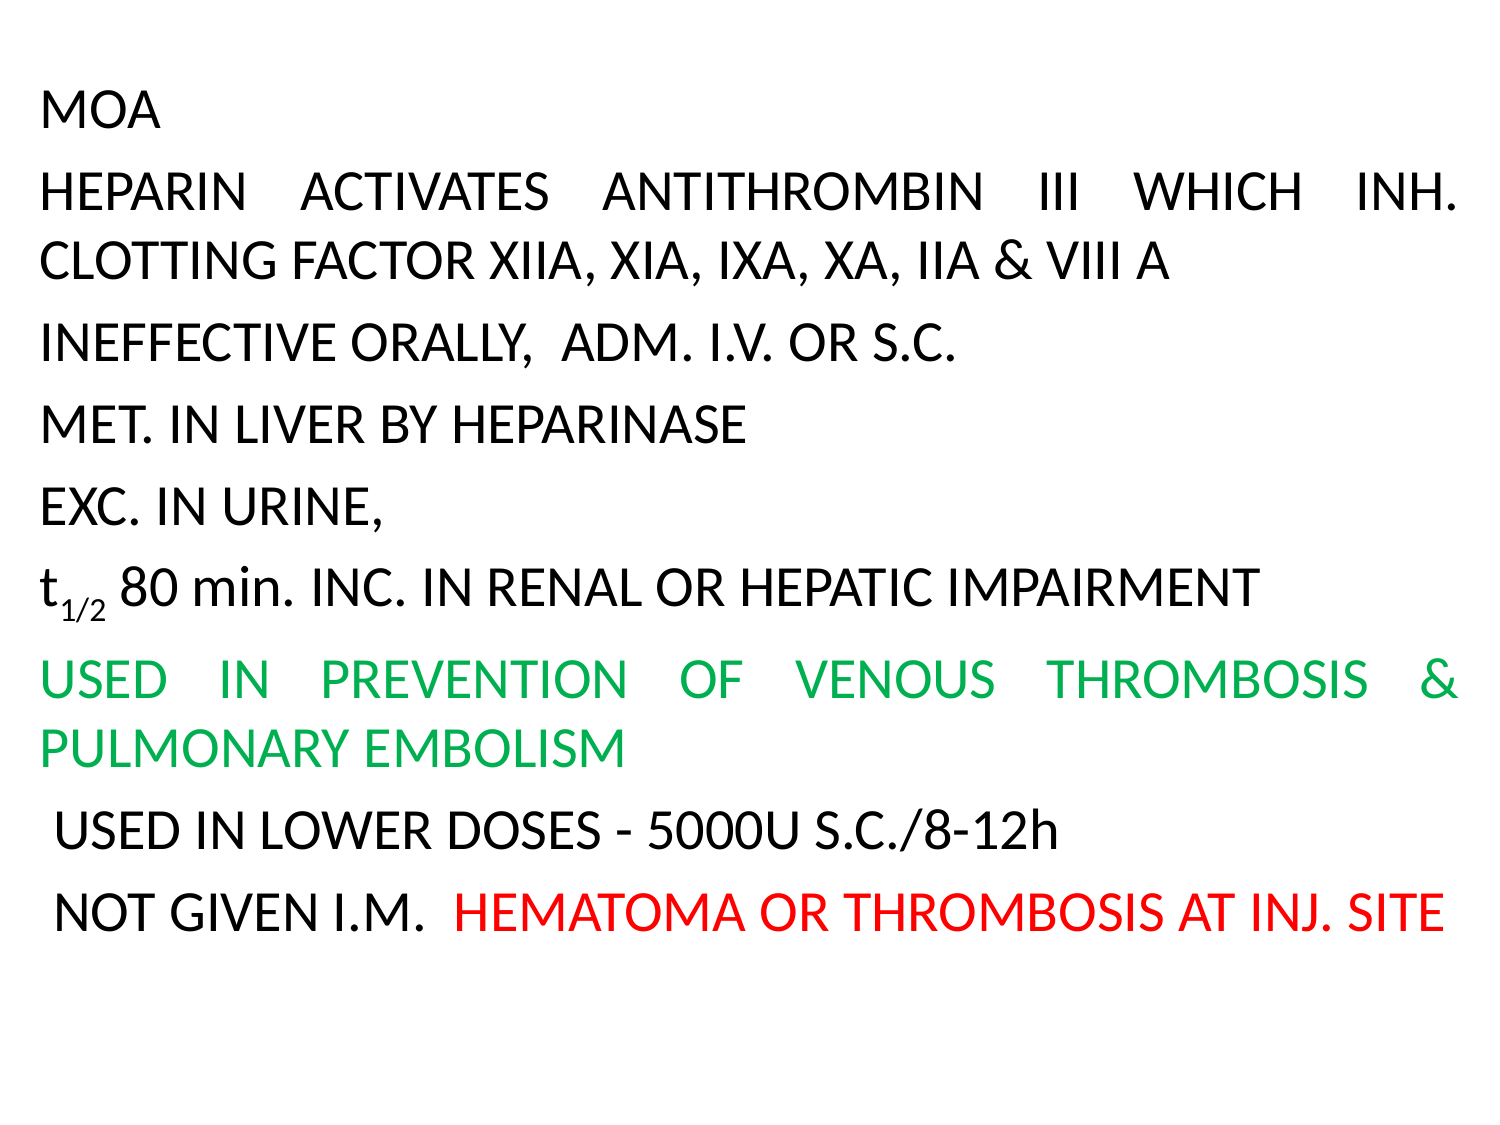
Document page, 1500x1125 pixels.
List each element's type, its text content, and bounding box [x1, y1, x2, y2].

list MOA HEPARIN ACTIVATES ANTITHROMBIN III WHICH INH. CLOTTING FACTOR XIIA, XIA, IXA, XA, IIA & VIII A INEFFECTIVE ORALLY, ADM. I.V. OR S.C. MET. IN LIVER BY HEPARINASE EXC. IN URINE, t1/2 80 min. INC. IN RENAL OR HEPATIC IMPAIRMENT USED IN PREVENTION OF VENOUS THROMBOSIS & PULMONARY EMBOLISM USED IN LOWER DOSES - 5000U S.C./8-12h NOT GIVEN I.M. HEMATOMA OR THROMBOSIS AT INJ. SITE [24, 62, 1475, 1075]
